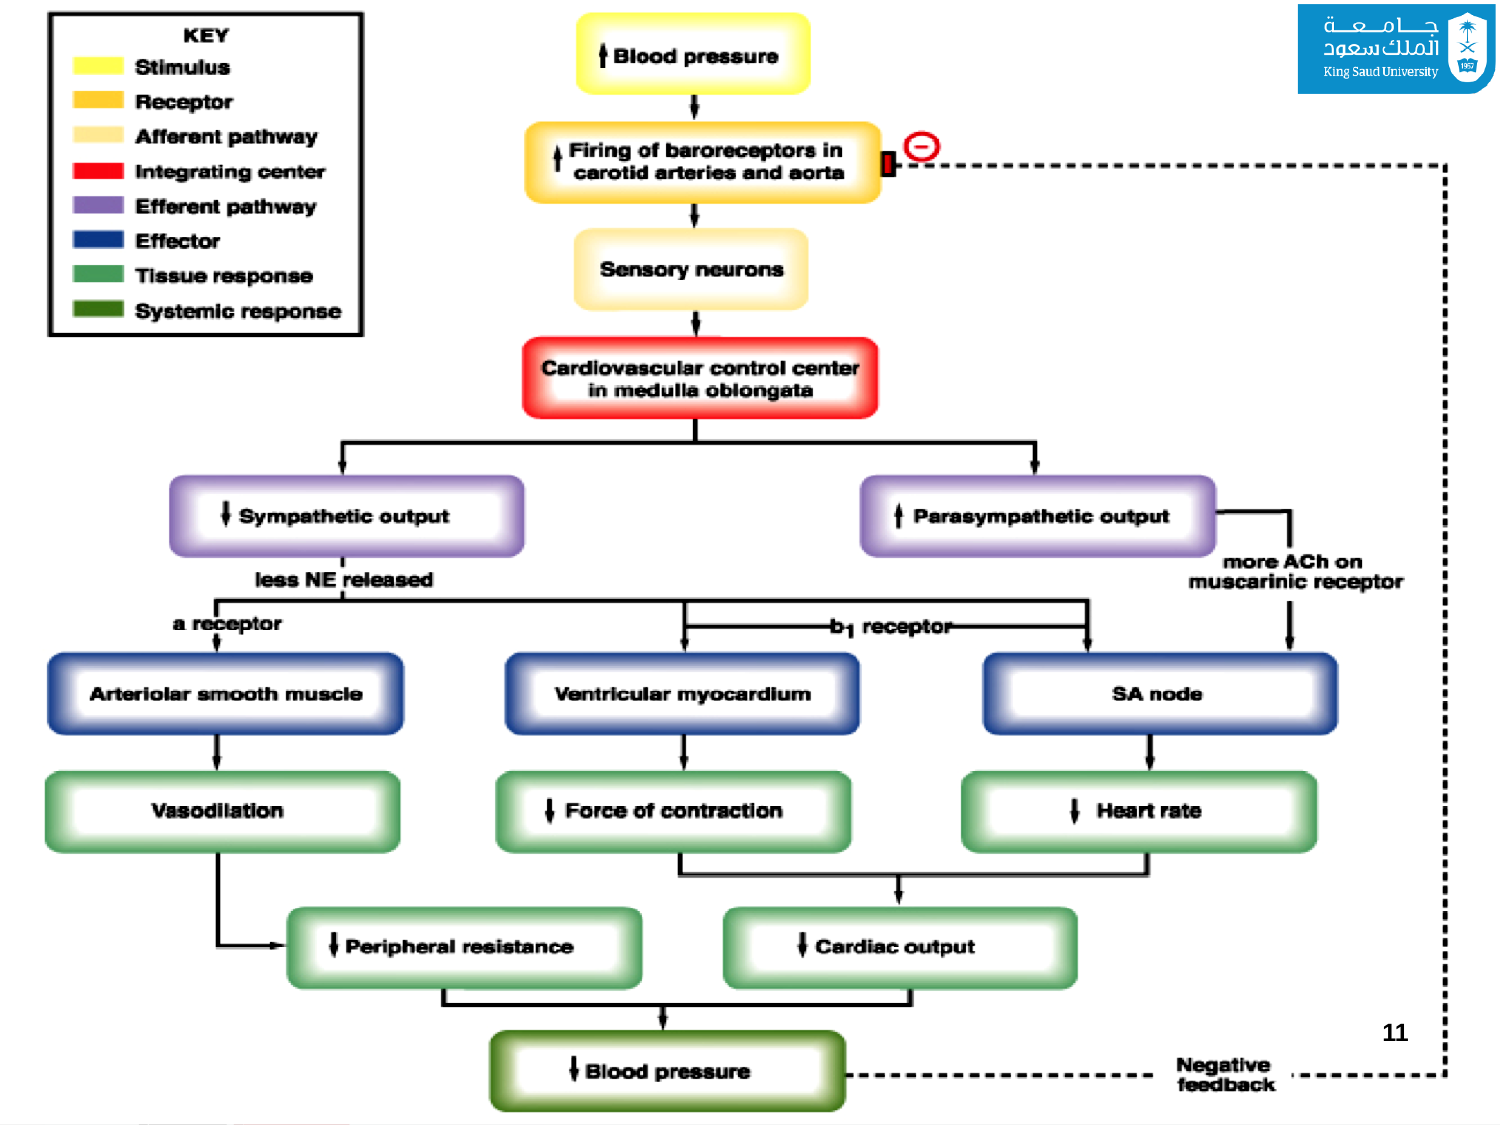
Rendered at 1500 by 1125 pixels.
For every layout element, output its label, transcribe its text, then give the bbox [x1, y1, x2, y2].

text_box [0, 0, 1500, 1125]
text_box 12 [1378, 1018, 1416, 1047]
text_box [1297, 4, 1496, 94]
